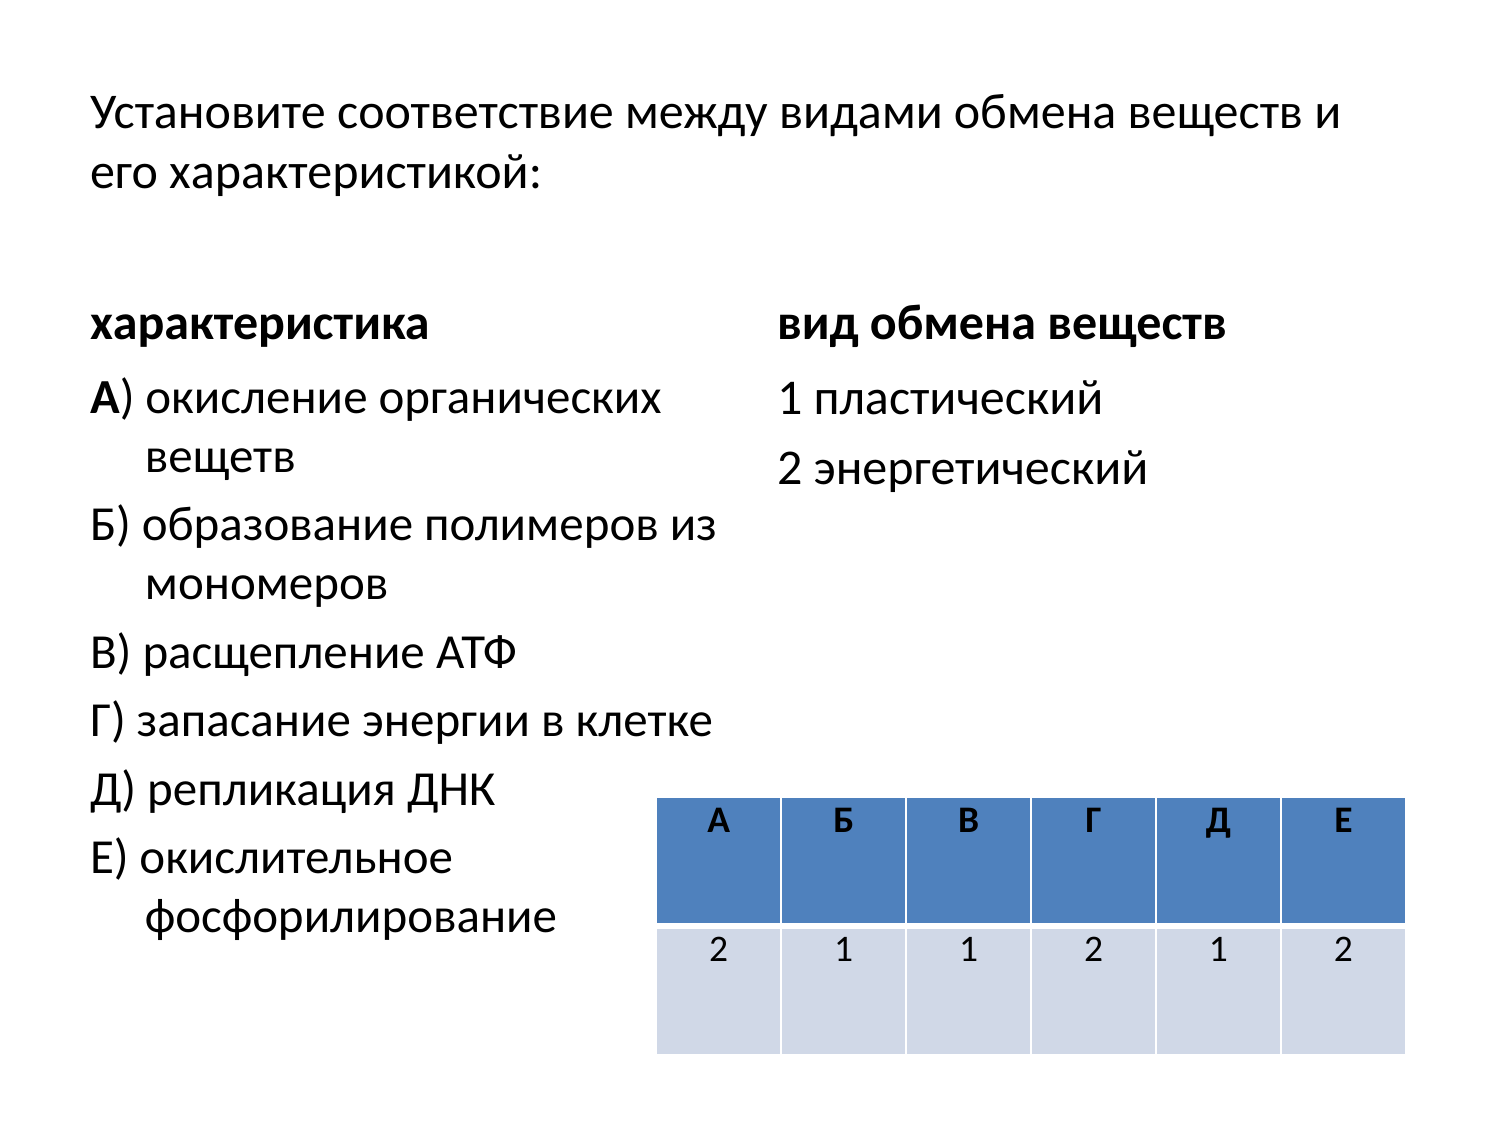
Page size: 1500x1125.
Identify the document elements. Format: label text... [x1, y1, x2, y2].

table_header Д [1157, 798, 1280, 923]
list характеристика [75, 251, 738, 356]
table_cell 1 [907, 929, 1030, 1054]
title Установите соответствие между видами обмена веществ и его характеристикой: [75, 45, 1425, 233]
list вид обмена веществ [761, 251, 1425, 356]
table_cell 1 [782, 929, 905, 1054]
table_header В [907, 798, 1030, 923]
table_cell 2 [657, 929, 780, 1054]
table_cell 2 [1032, 929, 1155, 1054]
table_header А [657, 798, 780, 923]
table_header Б [782, 798, 905, 923]
table_cell 2 [1282, 929, 1405, 1054]
table_header Г [1032, 798, 1155, 923]
list 1 пластический 2 энергетический [761, 356, 1425, 1005]
list А) окисление органических вещетв Б) образование полимеров из мономеров В) расщепление АТФ Г) запасание энергии в клетке Д) репликация ДНК Е) окислительное фосфорилирование [75, 356, 738, 1005]
table_cell 1 [1157, 929, 1280, 1054]
table_header Е [1282, 798, 1405, 923]
